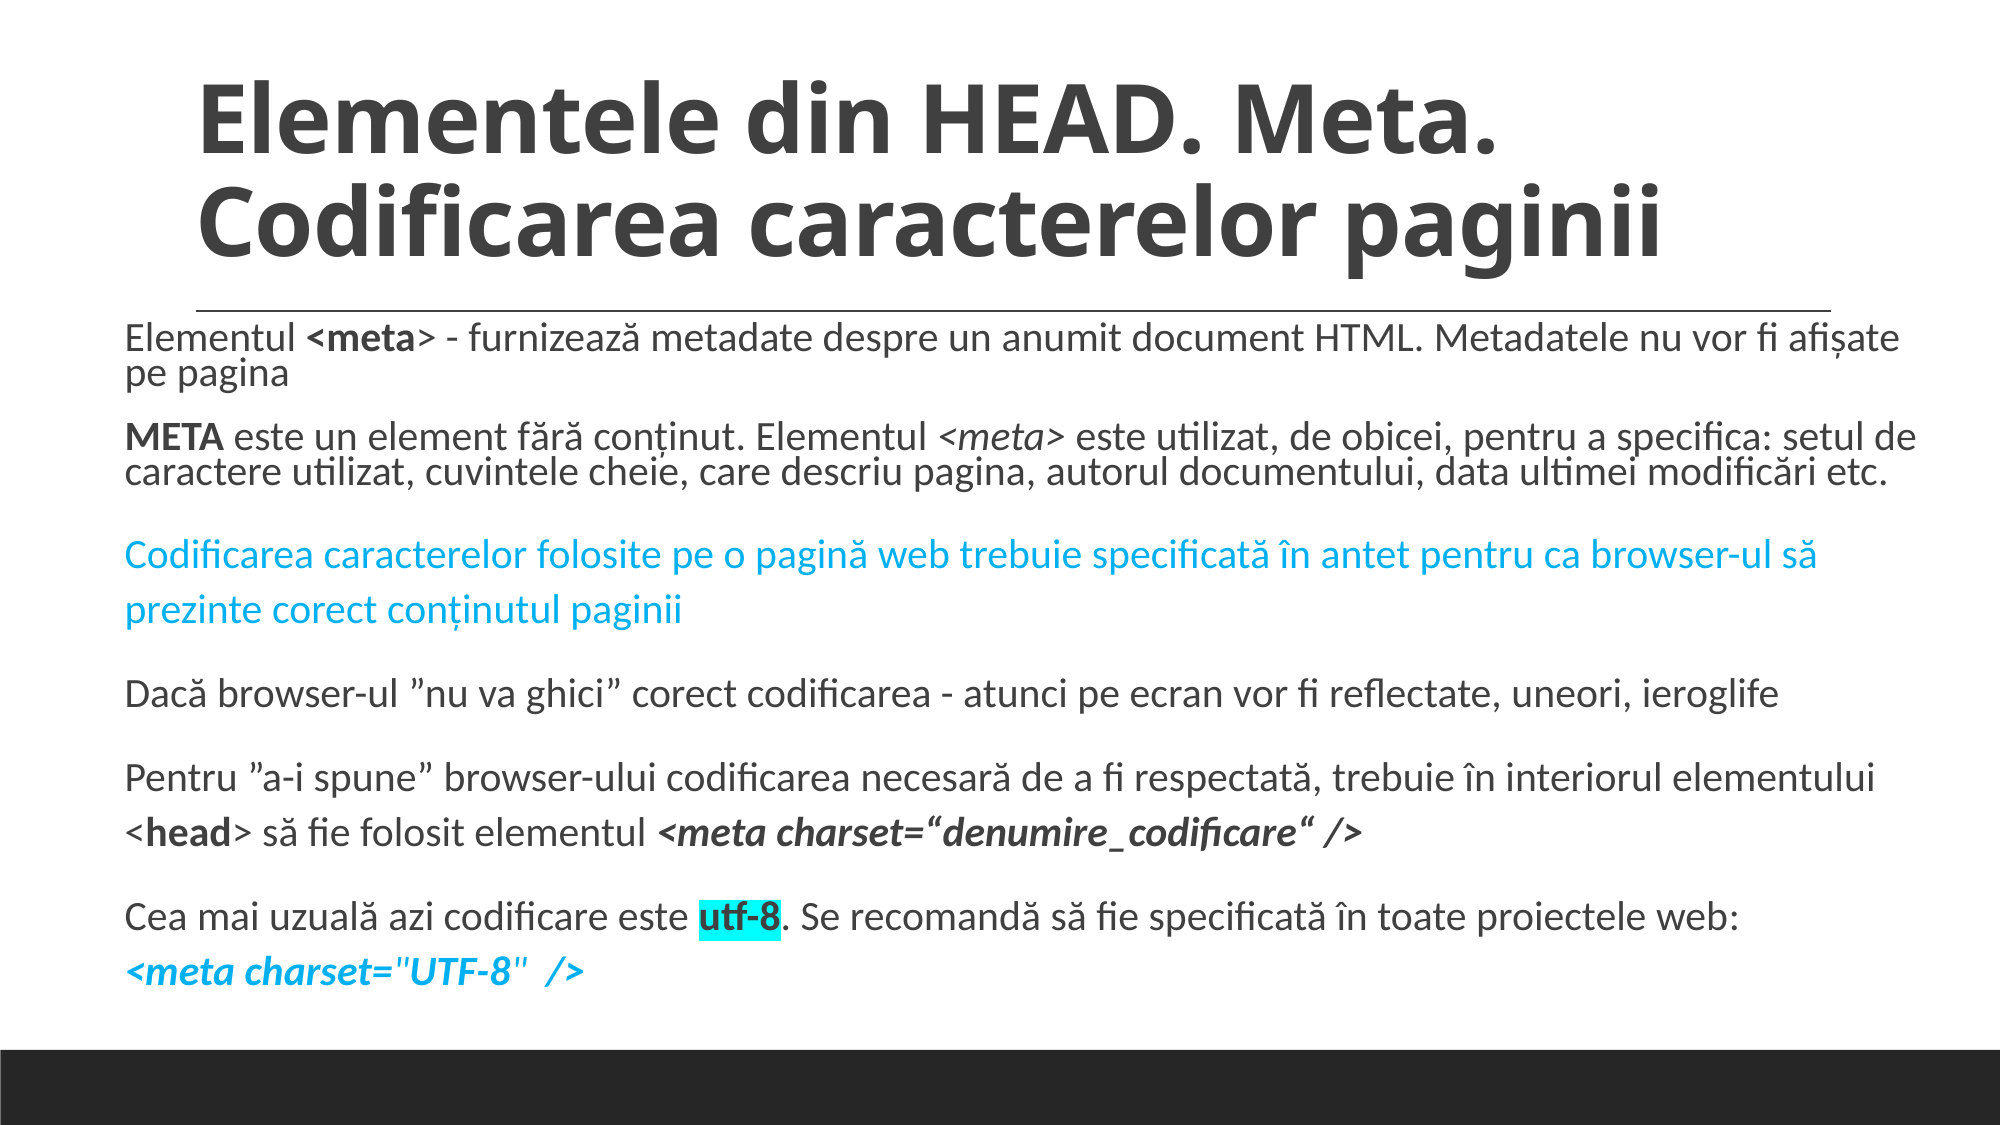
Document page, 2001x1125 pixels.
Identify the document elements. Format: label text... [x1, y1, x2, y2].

title Elementele din HEAD. Meta. Codificarea caracterelor paginii [180, 47, 1830, 285]
list Elementul <meta> - furnizează metadate despre un anumit document HTML. Metadatele nu vor fi afișate pe pagina META este un element fără conținut. Elementul <meta> este utilizat, de obicei, pentru a specifica: setul de caractere utilizat, cuvintele cheie, care descriu pagina, autorul documentului, data ultimei modificări etc. Codificarea caracterelor folosite pe o pagină web trebuie specificată în antet pentru ca browser-ul să prezinte corect conținutul paginii Dacă browser-ul ”nu va ghici” corect codificarea - atunci pe ecran vor fi reflectate, uneori, ieroglife Pentru ”a-i spune” browser-ului codificarea necesară de a fi respectată, trebuie în interiorul elementului <head> să fie folosit elementul <meta charset=“denumire_codificare“ /> Cea mai uzuală azi codificare este utf-8. Se recomandă să fie specificată în toate proiectele web: <meta charset="UTF-8" /> [109, 316, 1938, 1010]
